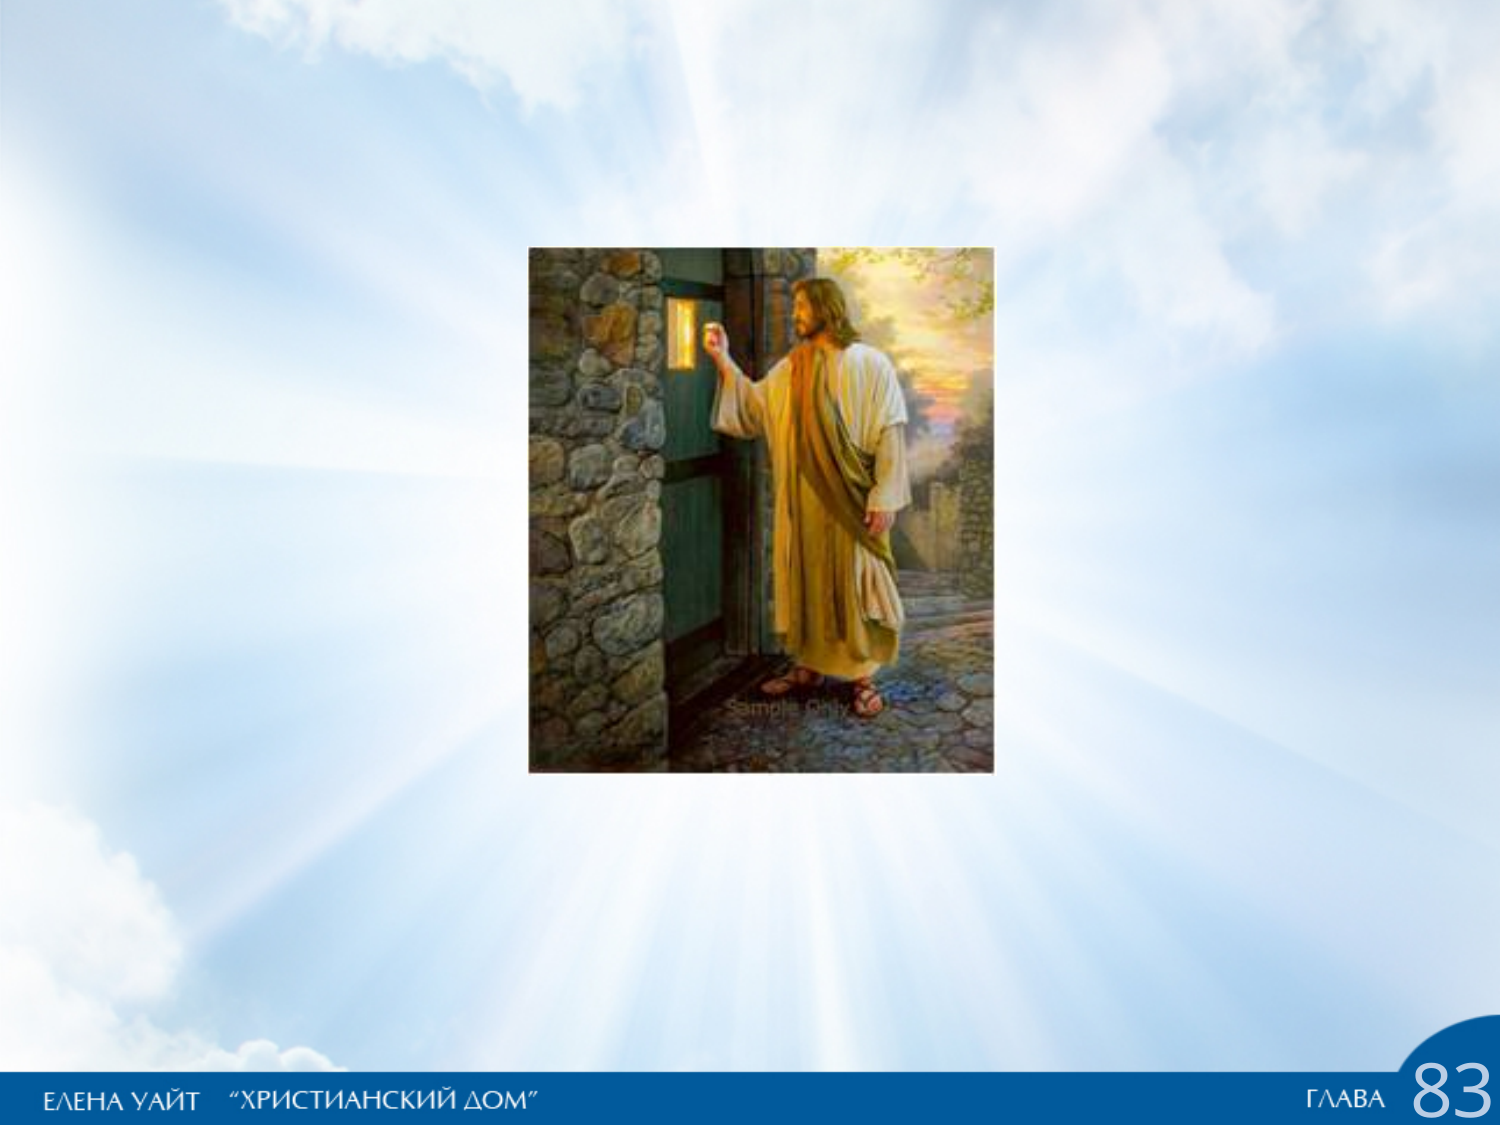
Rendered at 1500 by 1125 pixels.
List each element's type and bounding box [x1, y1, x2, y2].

list [527, 245, 997, 776]
picture [0, 0, 1500, 1125]
